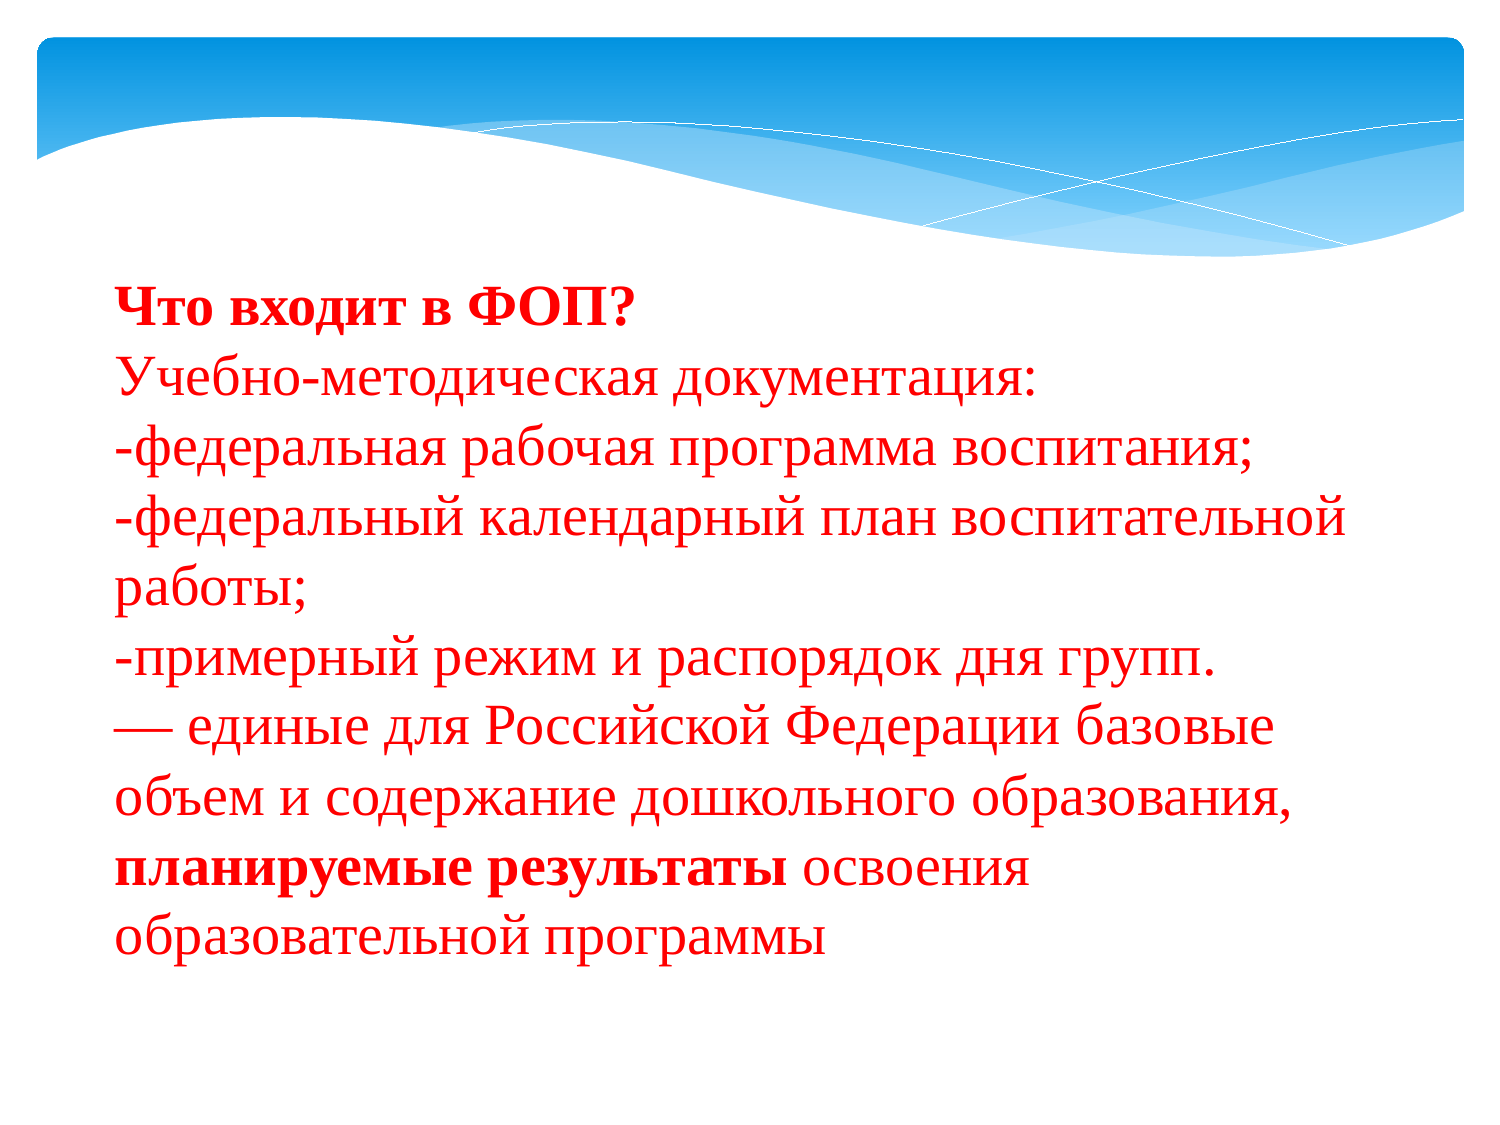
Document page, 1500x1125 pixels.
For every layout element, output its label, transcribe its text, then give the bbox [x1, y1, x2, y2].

text_box Что входит в ФОП? Учебно-методическая документация: -федеральная рабочая программа воспитания; -федеральный календарный план воспитательной работы; -примерный режим и распорядок дня групп. — единые для Российской Федерации базовые объем и содержание дошкольного образования, планируемые результаты освоения образовательной программы [100, 259, 1412, 974]
